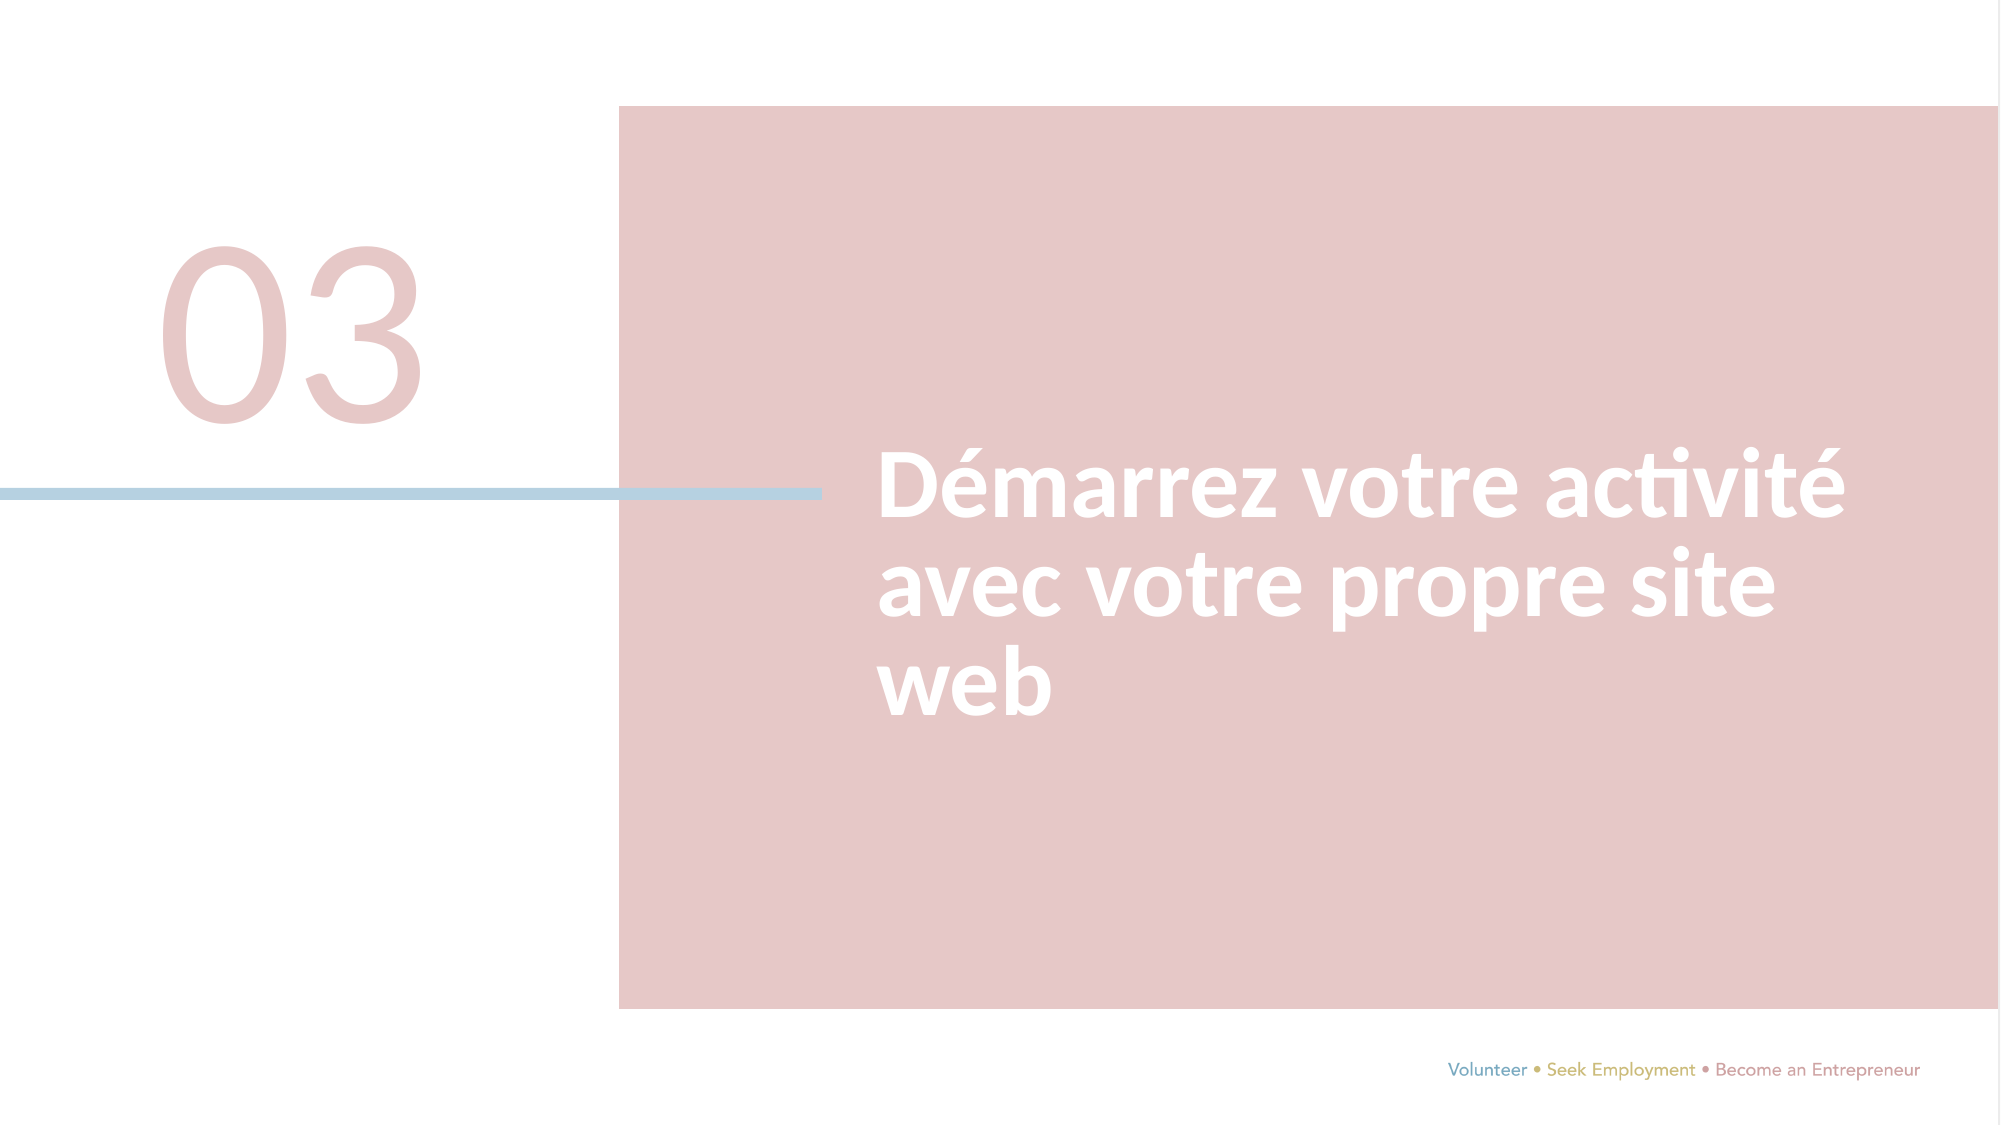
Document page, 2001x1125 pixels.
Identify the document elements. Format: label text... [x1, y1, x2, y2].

list Démarrez votre activité avec votre propre site web [861, 430, 1892, 951]
picture [1418, 1046, 1971, 1103]
list 03 [141, 180, 481, 277]
